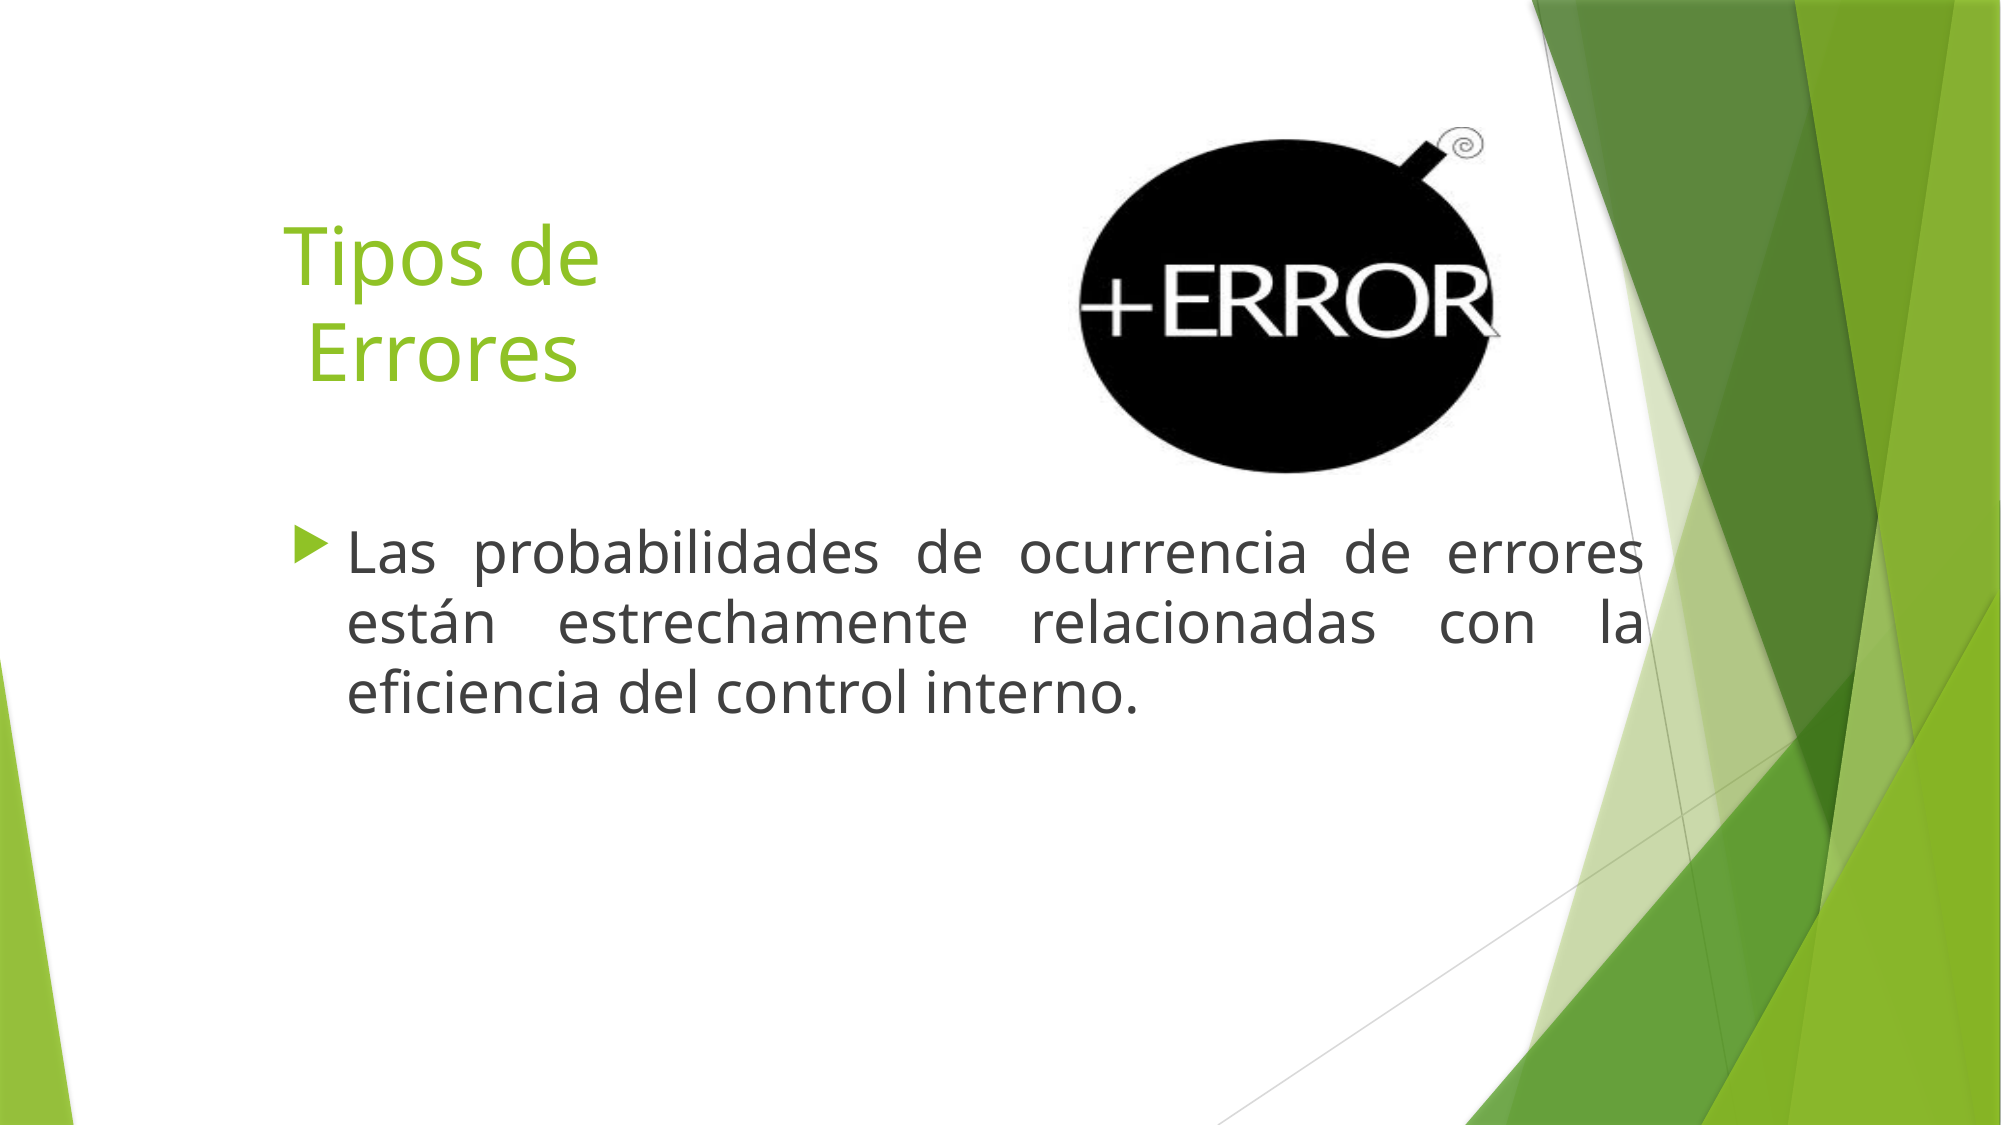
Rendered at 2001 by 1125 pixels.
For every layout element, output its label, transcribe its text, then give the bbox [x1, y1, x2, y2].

title Tipos de Errores [126, 195, 760, 406]
list Las probabilidades de ocurrencia de errores están estrechamente relacionadas con la eficiencia del control interno. [275, 507, 1662, 1125]
picture [1068, 126, 1508, 475]
